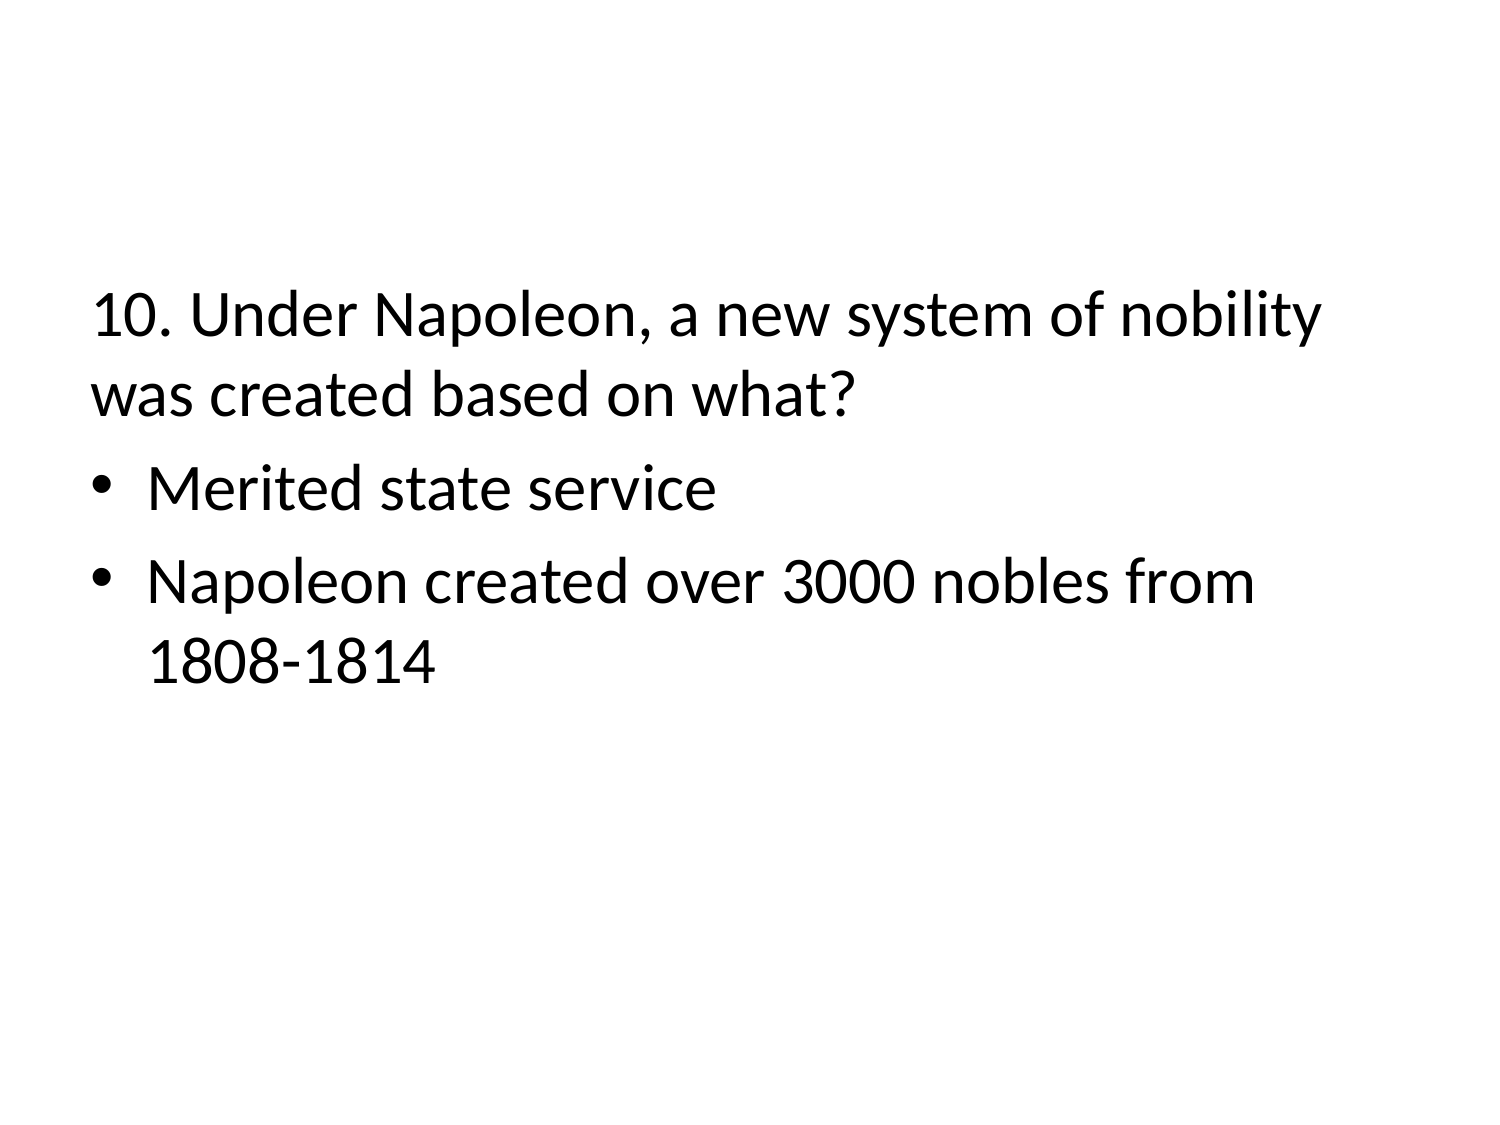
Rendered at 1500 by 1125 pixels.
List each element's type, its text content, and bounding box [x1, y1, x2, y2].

list 10. Under Napoleon, a new system of nobility was created based on what? Merited state service Napoleon created over 3000 nobles from 1808-1814 [75, 262, 1425, 1005]
